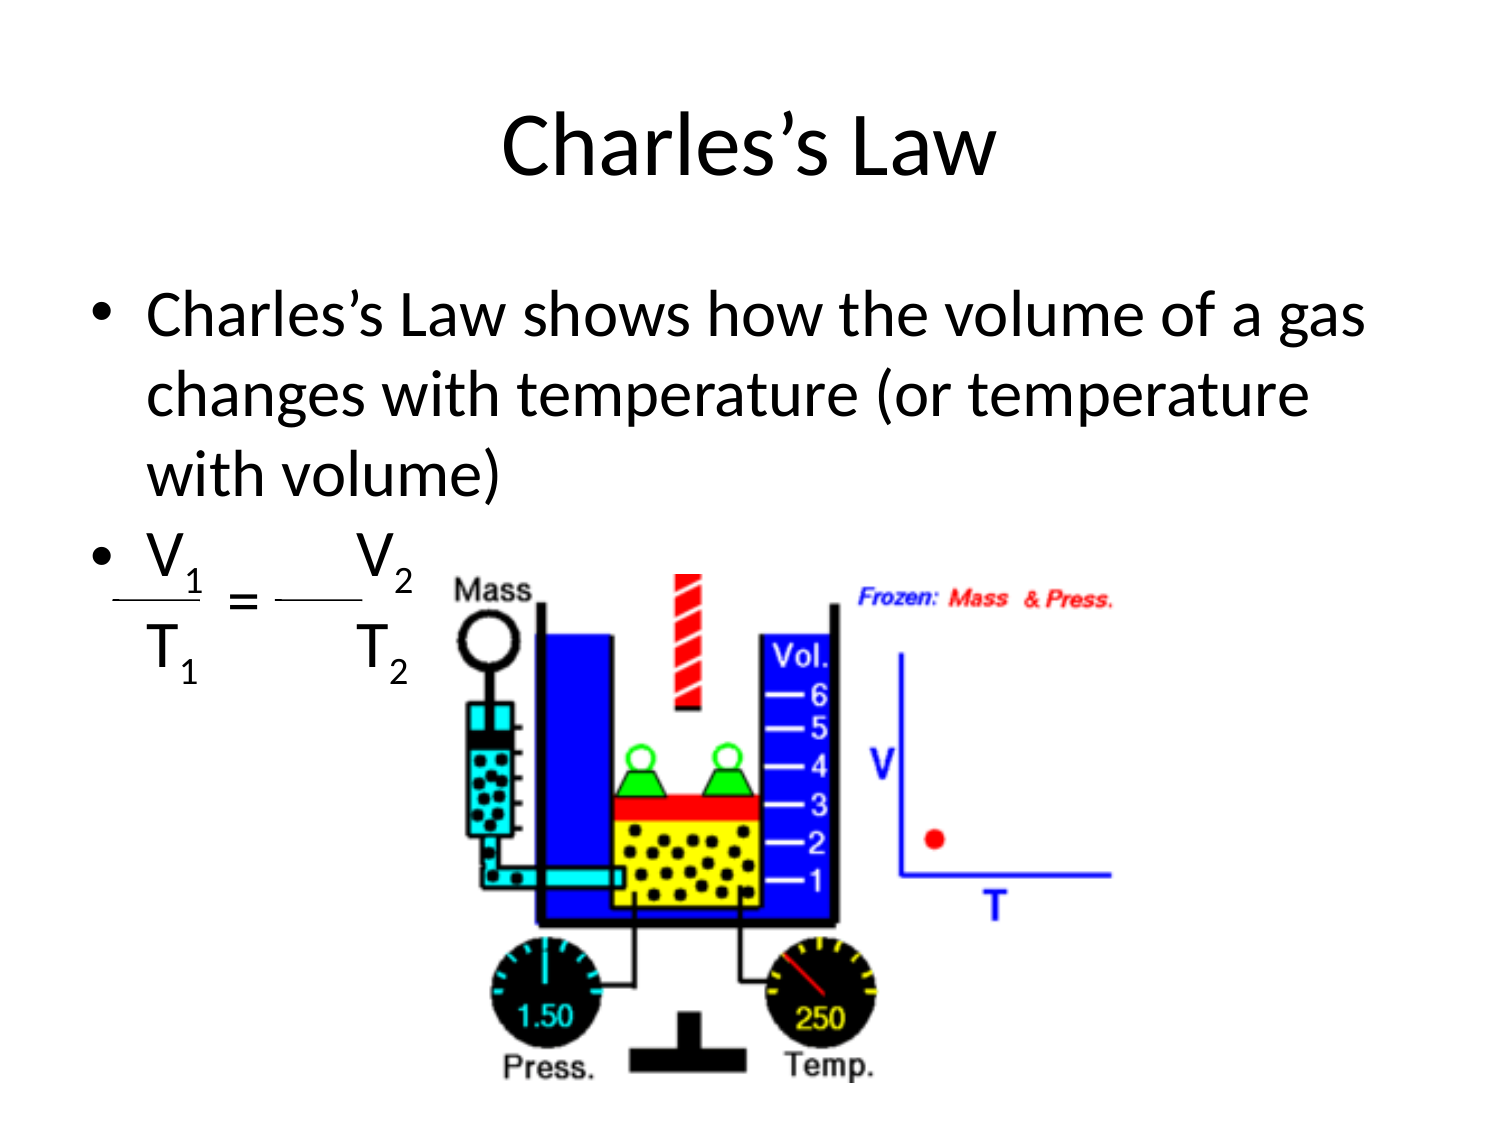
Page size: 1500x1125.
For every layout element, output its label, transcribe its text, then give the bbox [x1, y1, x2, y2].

list Charles’s Law shows how the volume of a gas changes with temperature (or temperature with volume) V1 V2 T1 T2 [75, 262, 1425, 1005]
title Charles’s Law [75, 45, 1425, 233]
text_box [112, 549, 363, 647]
picture [449, 574, 1121, 1083]
